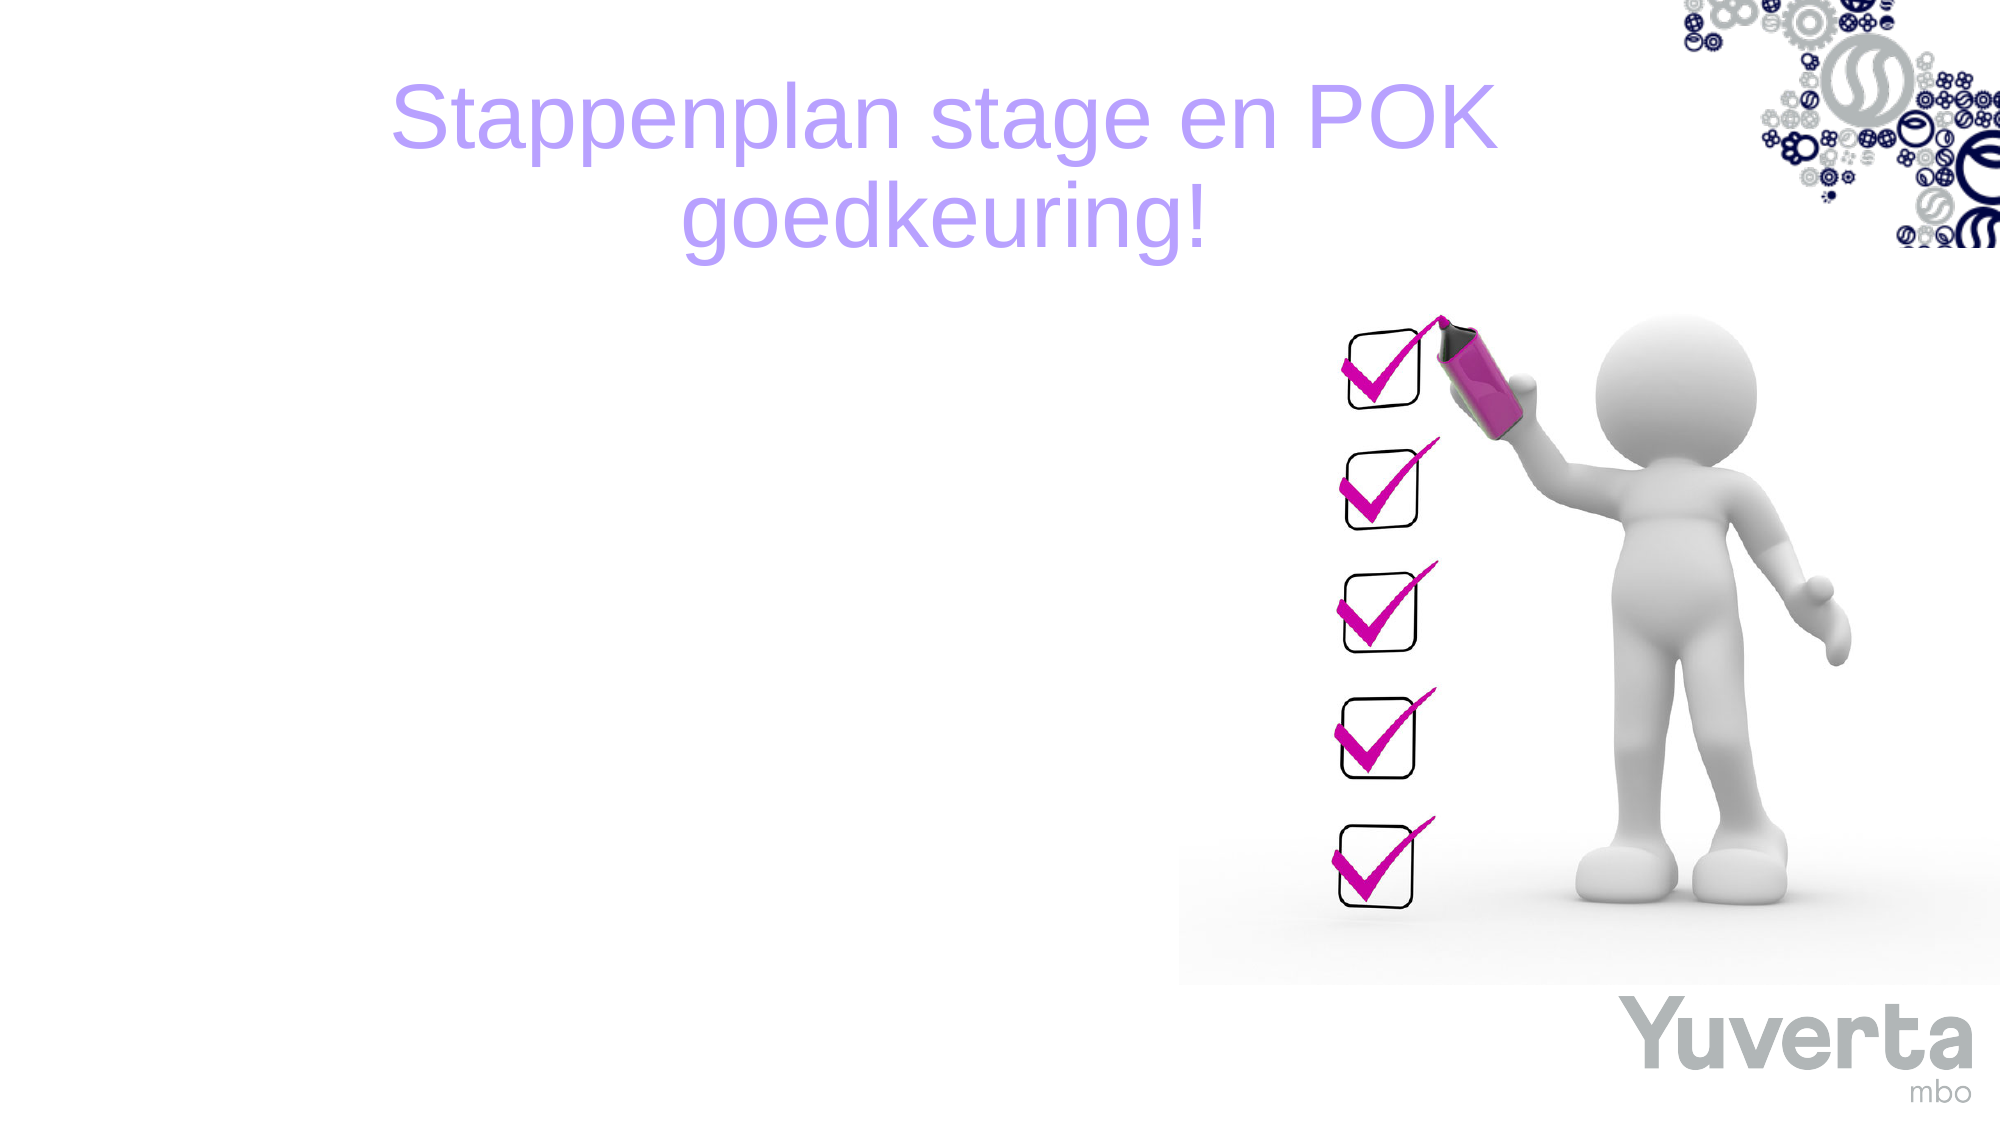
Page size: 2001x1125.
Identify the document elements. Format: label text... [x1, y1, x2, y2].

picture [0, 0, 2000, 1125]
text_box Stappenplan stage en POK goedkeuring! [137, 59, 1753, 278]
